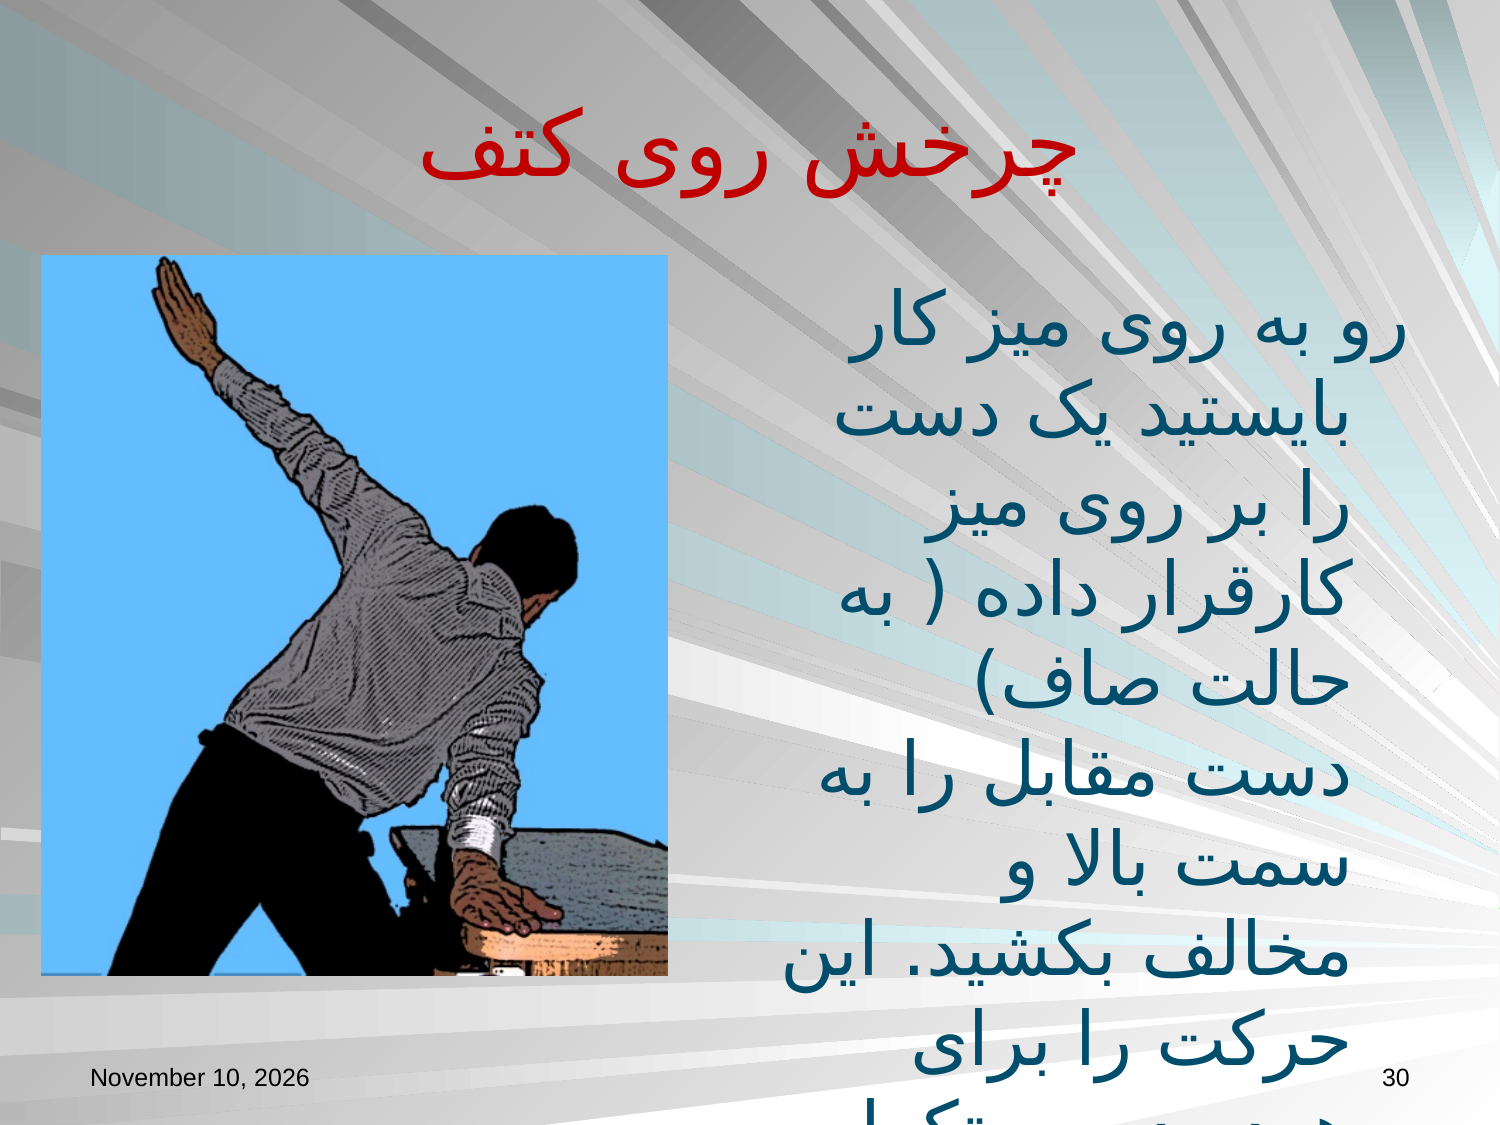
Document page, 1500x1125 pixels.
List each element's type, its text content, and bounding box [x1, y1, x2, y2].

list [41, 255, 668, 977]
list رو به روی میز کار بایستید یک دست را بر روی میز کارقرار داده ( به حالت صاف) دست مقابل را به سمت بالا و مخالف بکشید. این حرکت را برای هردو دست تکرار نمایید. [762, 262, 1426, 1006]
slide_number 30 [1074, 1023, 1426, 1100]
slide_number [74, 1023, 426, 1100]
title چرخش روی کتف [74, 45, 1426, 234]
